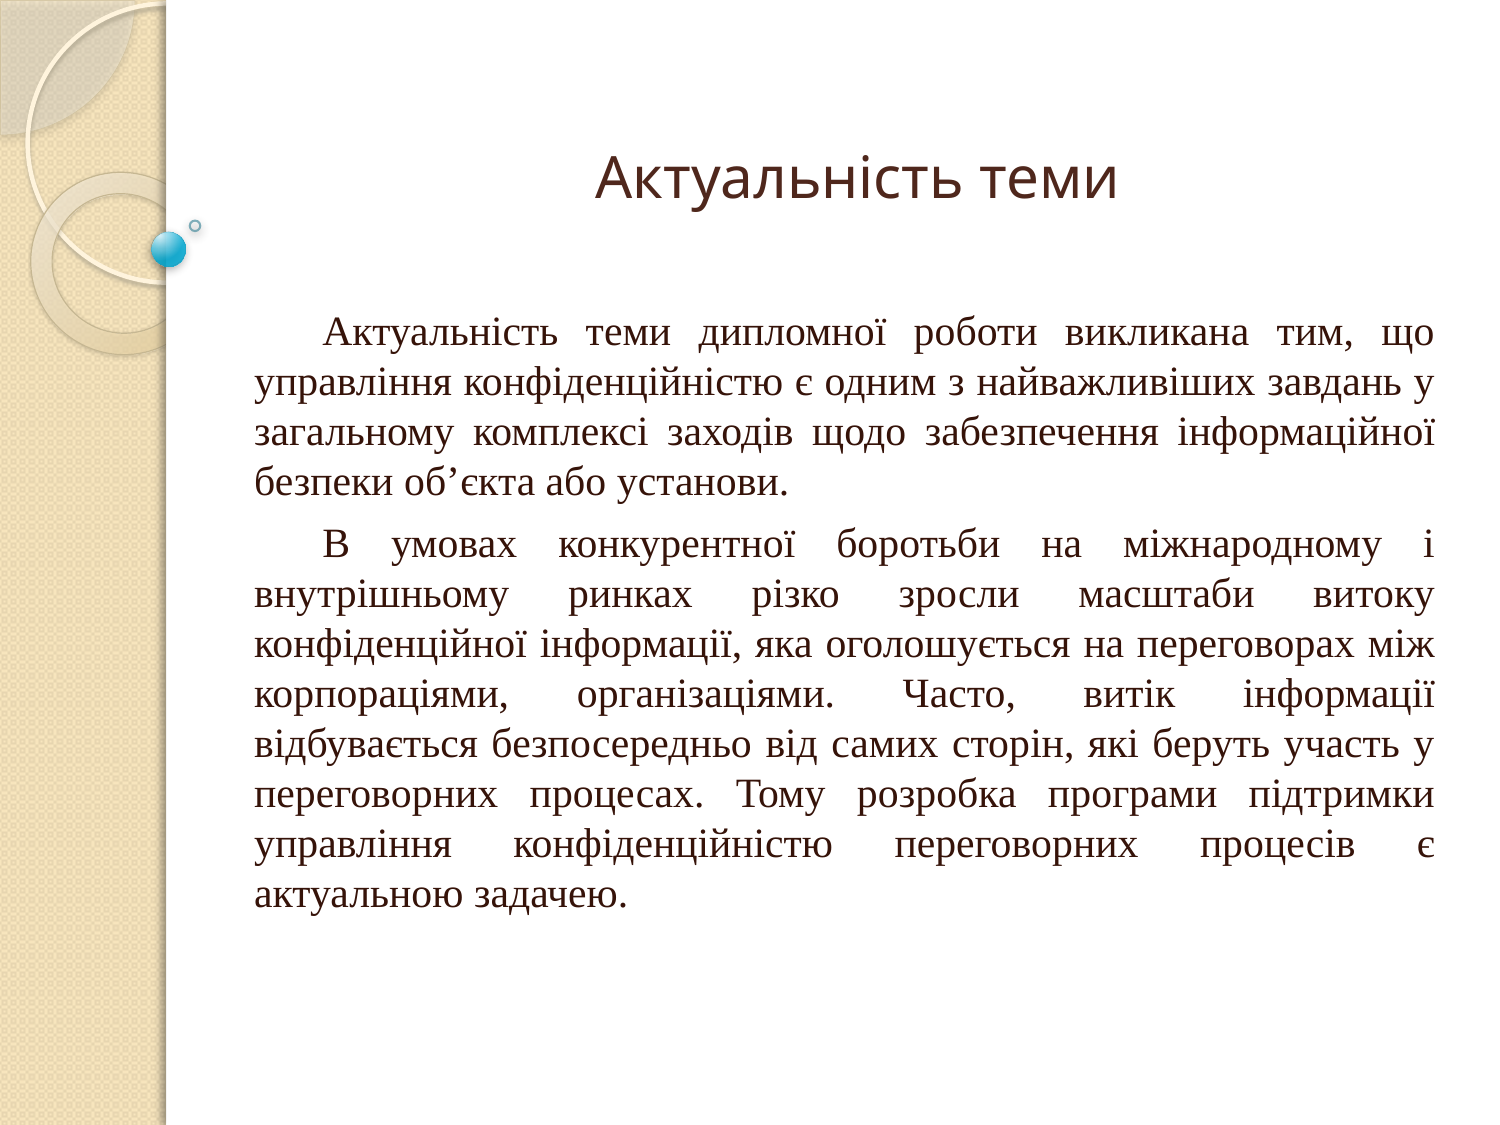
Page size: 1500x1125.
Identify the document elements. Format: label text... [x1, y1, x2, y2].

title Актуальність теми [265, 54, 1450, 218]
subtitle Актуальність теми дипломної роботи викликана тим, що управління конфіденційністю є одним з найважливіших завдань у загальному комплексі заходів щодо забезпечення інформаційної безпеки об’єкта або установи. В умовах конкурентної боротьби на міжнародному і внутрішньому ринках різко зросли масштаби витоку конфіденційної інформації, яка оголошується на переговорах між корпораціями, організаціями. Часто, витік інформації відбувається безпосередньо від самих сторін, які беруть участь у переговорних процесах. Тому розробка програми підтримки управління конфіденційністю переговорних процесів є актуальною задачею. [234, 303, 1450, 591]
